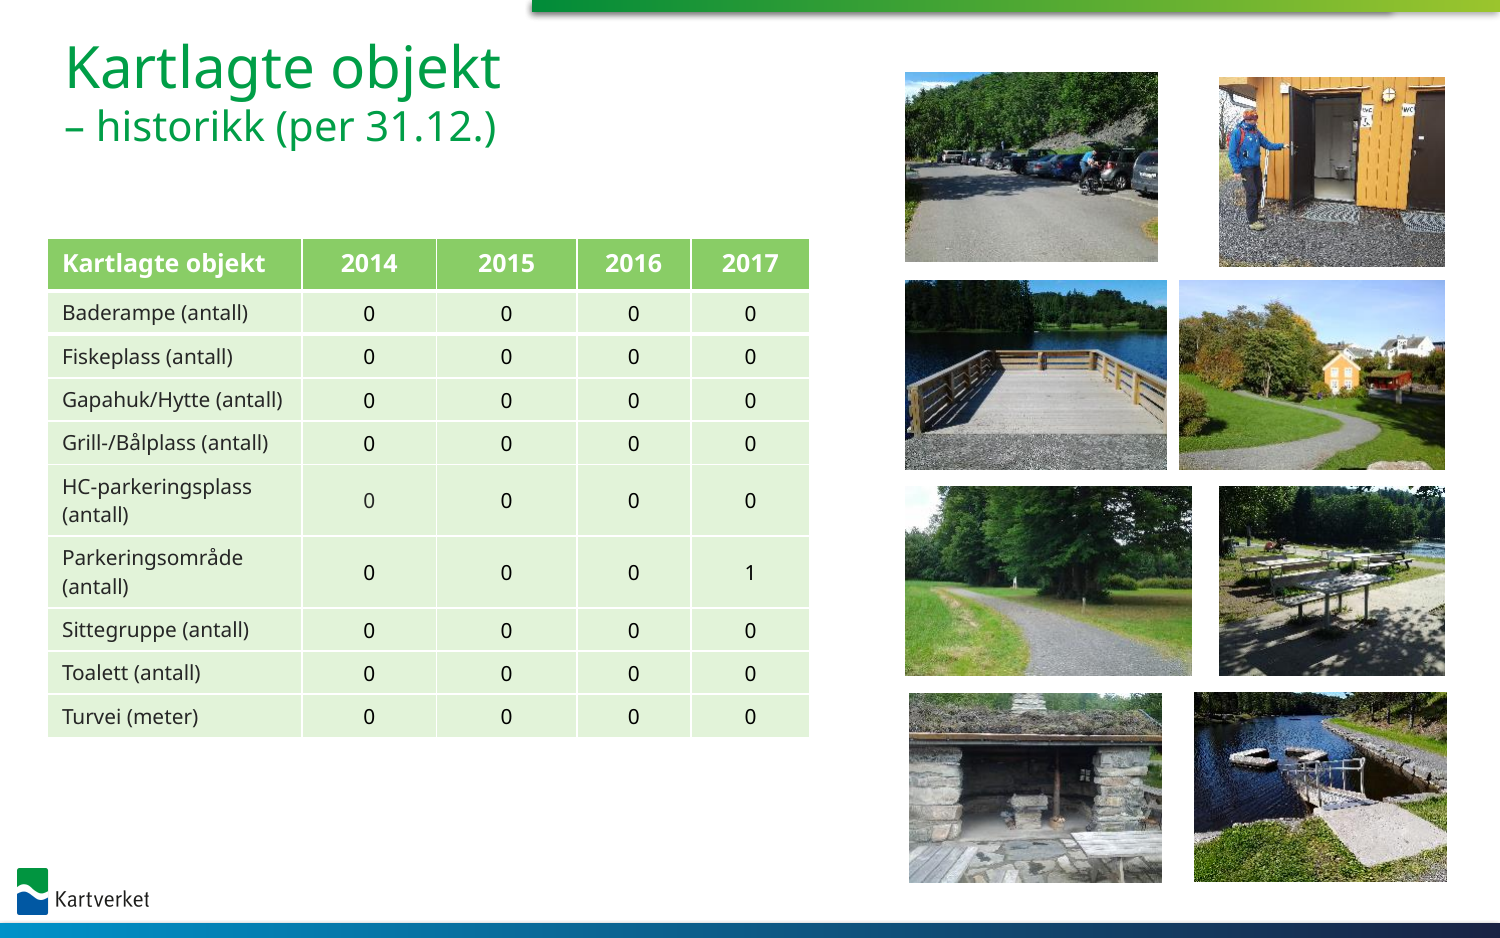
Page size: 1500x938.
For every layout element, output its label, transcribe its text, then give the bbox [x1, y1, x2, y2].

table_header 2014 [303, 239, 436, 289]
table_cell 0 [692, 293, 809, 332]
table_cell 0 [578, 695, 690, 737]
table_cell 0 [303, 465, 436, 535]
table_cell Toalett (antall) [48, 652, 301, 693]
table_cell 0 [437, 652, 576, 693]
picture [1219, 486, 1445, 676]
table_cell 0 [578, 609, 690, 650]
table_cell Grill-/Bålplass (antall) [48, 422, 301, 464]
table_cell Turvei (meter) [48, 695, 301, 737]
table_cell 0 [692, 336, 809, 377]
table_cell 0 [437, 379, 576, 420]
table_cell 0 [437, 537, 576, 607]
table_cell 0 [692, 379, 809, 420]
table_cell 0 [578, 465, 690, 535]
table_cell Baderampe (antall) [48, 293, 301, 332]
table_cell 0 [578, 422, 690, 464]
table_cell Parkeringsområde (antall) [48, 537, 301, 607]
table_cell 1 [692, 537, 809, 607]
table_cell 0 [437, 695, 576, 737]
picture [905, 486, 1193, 676]
table_cell 0 [303, 336, 436, 377]
table_cell 0 [692, 422, 809, 464]
table_cell 0 [437, 293, 576, 332]
table_cell 0 [437, 465, 576, 535]
table_cell 0 [578, 379, 690, 420]
text_box Kartlagte objekt – historikk (per 31.12.) [49, 14, 1431, 158]
table_cell HC-parkeringsplass (antall) [48, 465, 301, 535]
table_cell Sittegruppe (antall) [48, 609, 301, 650]
picture [905, 72, 1158, 262]
table_cell 0 [303, 609, 436, 650]
table_cell 0 [692, 465, 809, 535]
table_cell 0 [303, 537, 436, 607]
picture [905, 280, 1167, 470]
table_header Kartlagte objekt [48, 239, 301, 289]
table_cell 0 [303, 422, 436, 464]
table_cell Fiskeplass (antall) [48, 336, 301, 377]
table_cell Gapahuk/Hytte (antall) [48, 379, 301, 420]
picture [1179, 280, 1445, 470]
table_cell 0 [578, 537, 690, 607]
table_cell 0 [437, 609, 576, 650]
table_cell 0 [578, 336, 690, 377]
table_cell 0 [692, 695, 809, 737]
table_cell 0 [303, 652, 436, 693]
picture [909, 693, 1163, 884]
table_header 2015 [437, 239, 576, 289]
table_cell 0 [303, 379, 436, 420]
table_header 2017 [692, 239, 809, 289]
table_cell 0 [578, 652, 690, 693]
table_cell 0 [437, 422, 576, 464]
table_cell 0 [303, 293, 436, 332]
table_cell 0 [692, 609, 809, 650]
table_header 2016 [578, 239, 690, 289]
table_cell 0 [437, 336, 576, 377]
table_cell 0 [692, 652, 809, 693]
table_cell 0 [303, 695, 436, 737]
table_cell 0 [578, 293, 690, 332]
picture [1194, 692, 1448, 882]
picture [1219, 77, 1445, 267]
